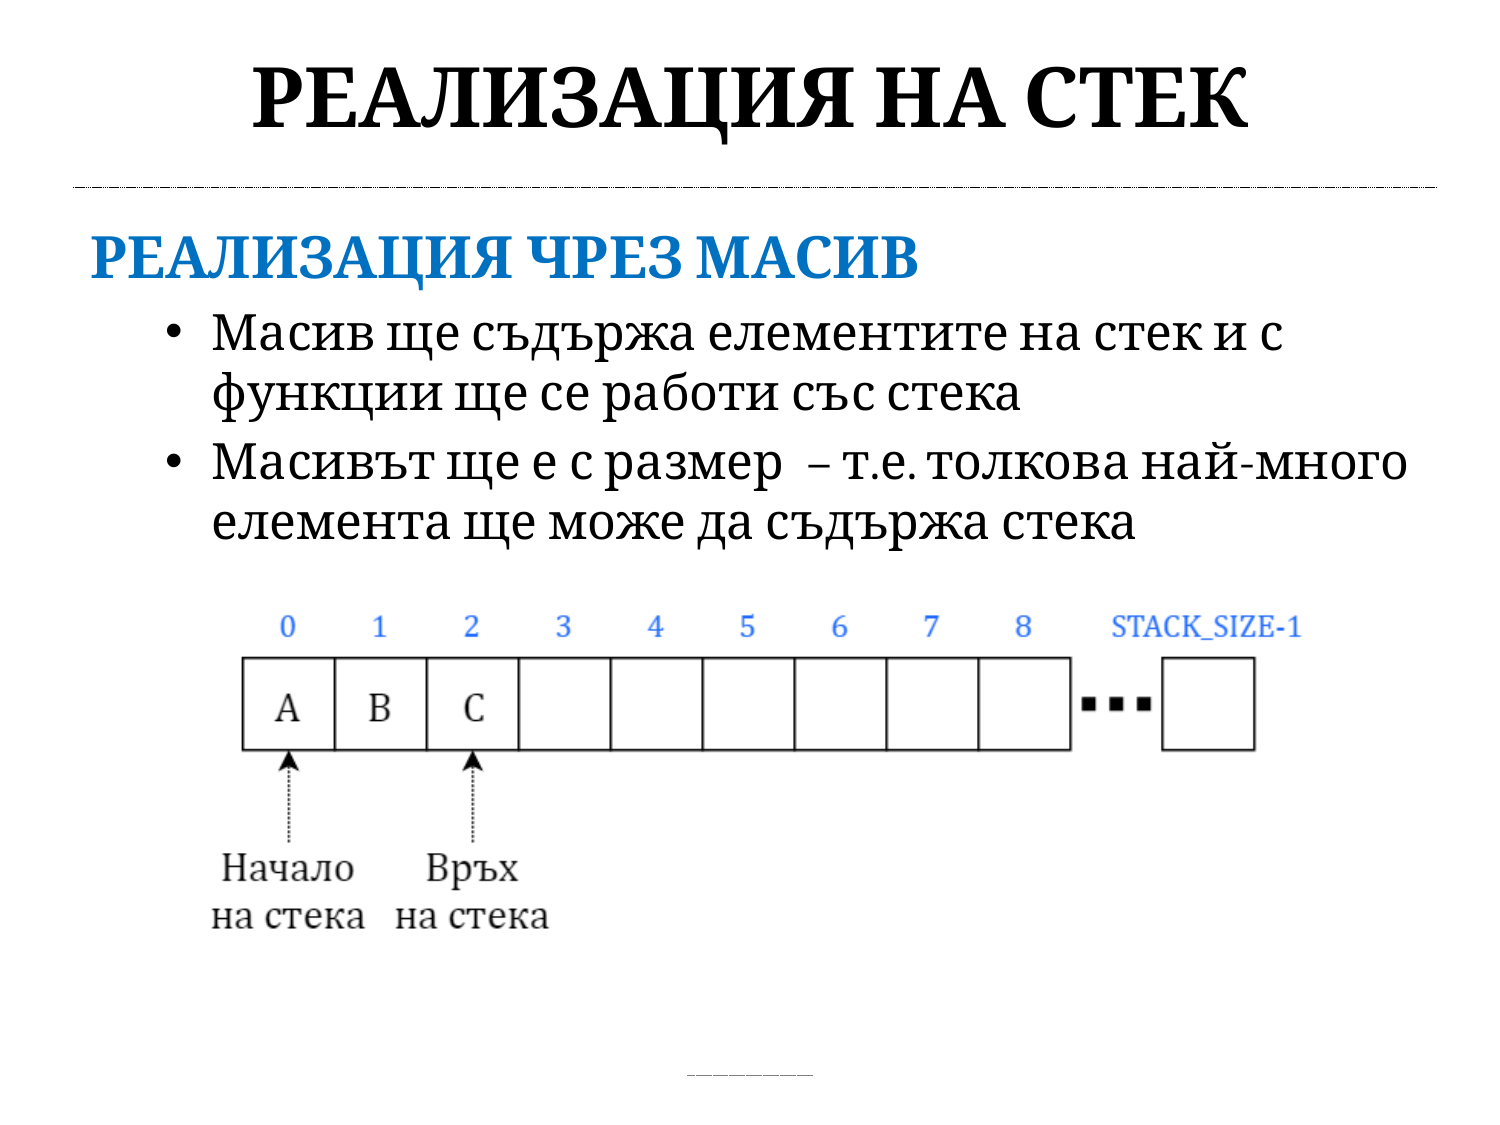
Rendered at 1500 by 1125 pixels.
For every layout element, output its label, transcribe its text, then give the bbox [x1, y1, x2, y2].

title Реализация на стек [0, 0, 1500, 188]
picture [149, 587, 1351, 938]
